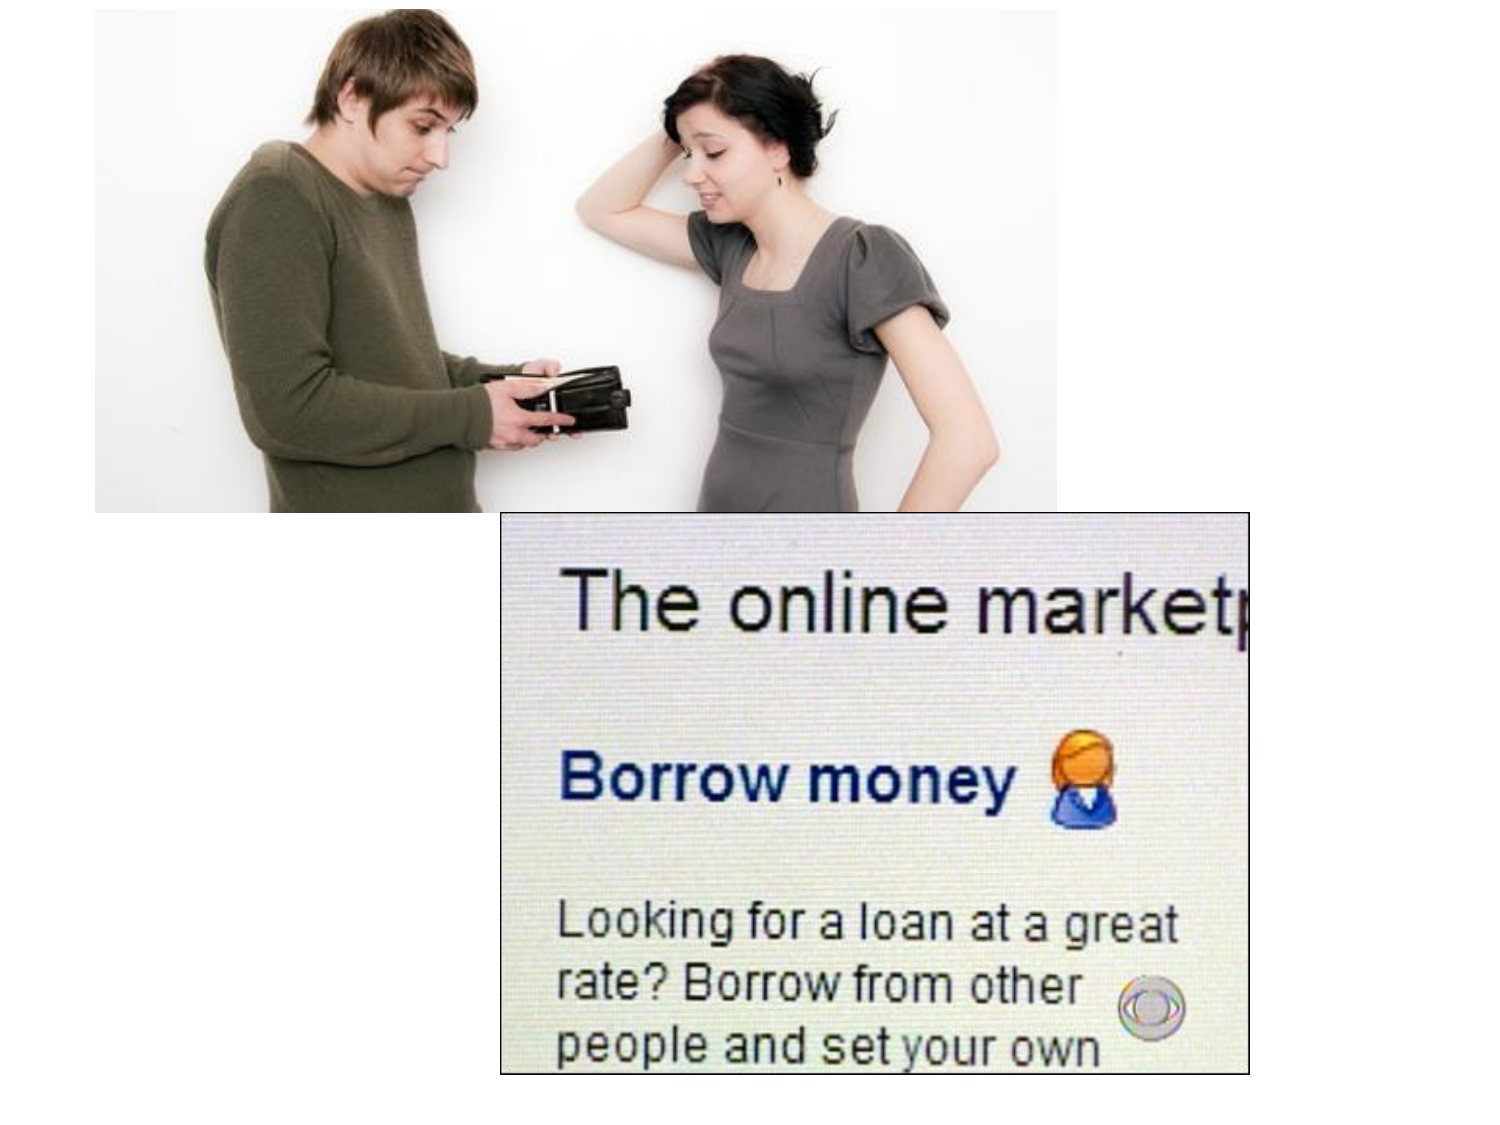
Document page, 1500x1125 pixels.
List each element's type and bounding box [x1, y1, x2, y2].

picture [95, 9, 1251, 1076]
